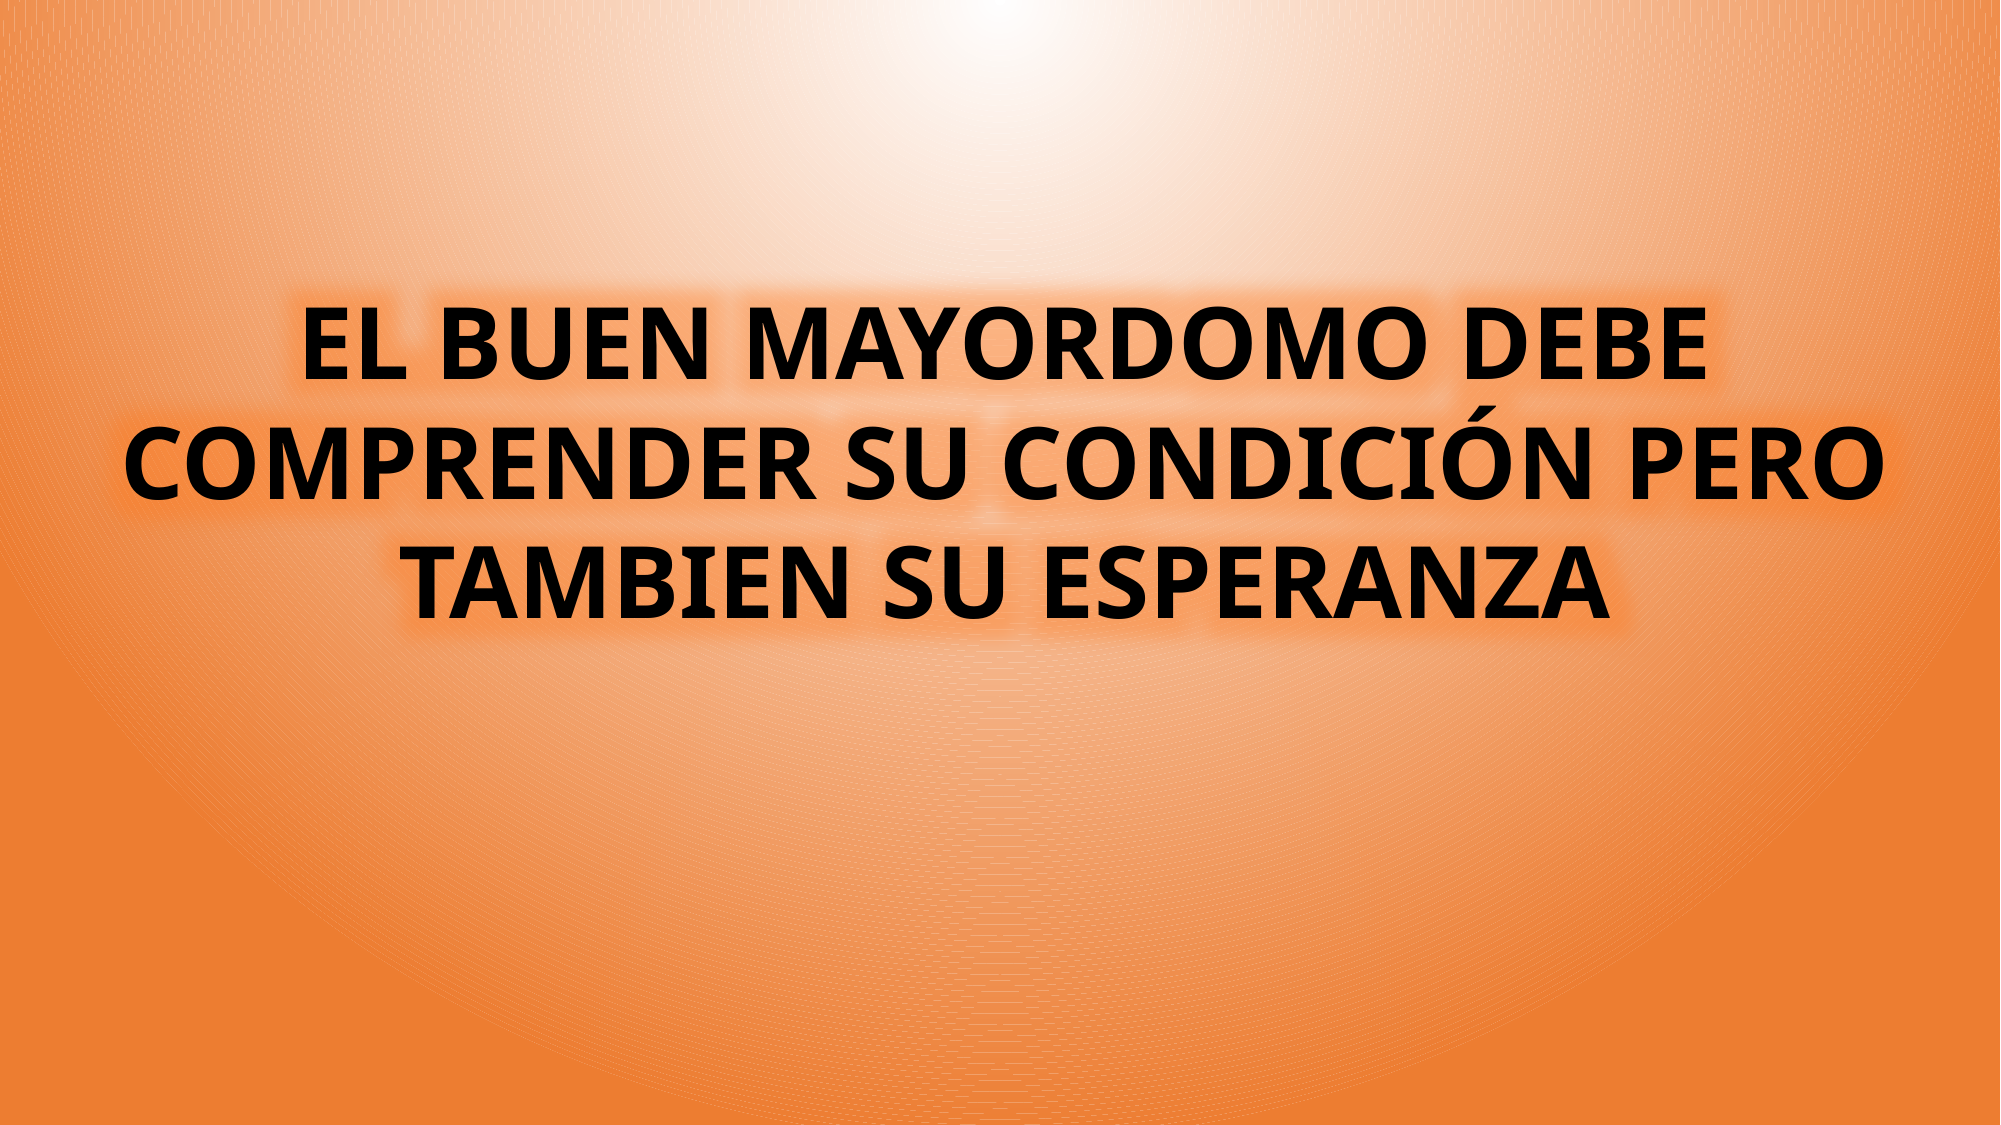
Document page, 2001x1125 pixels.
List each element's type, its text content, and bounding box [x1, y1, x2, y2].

text_box EL BUEN MAYORDOMO DEBE COMPRENDER SU CONDICIÓN PERO TAMBIEN SU ESPERANZA [84, 271, 1925, 647]
